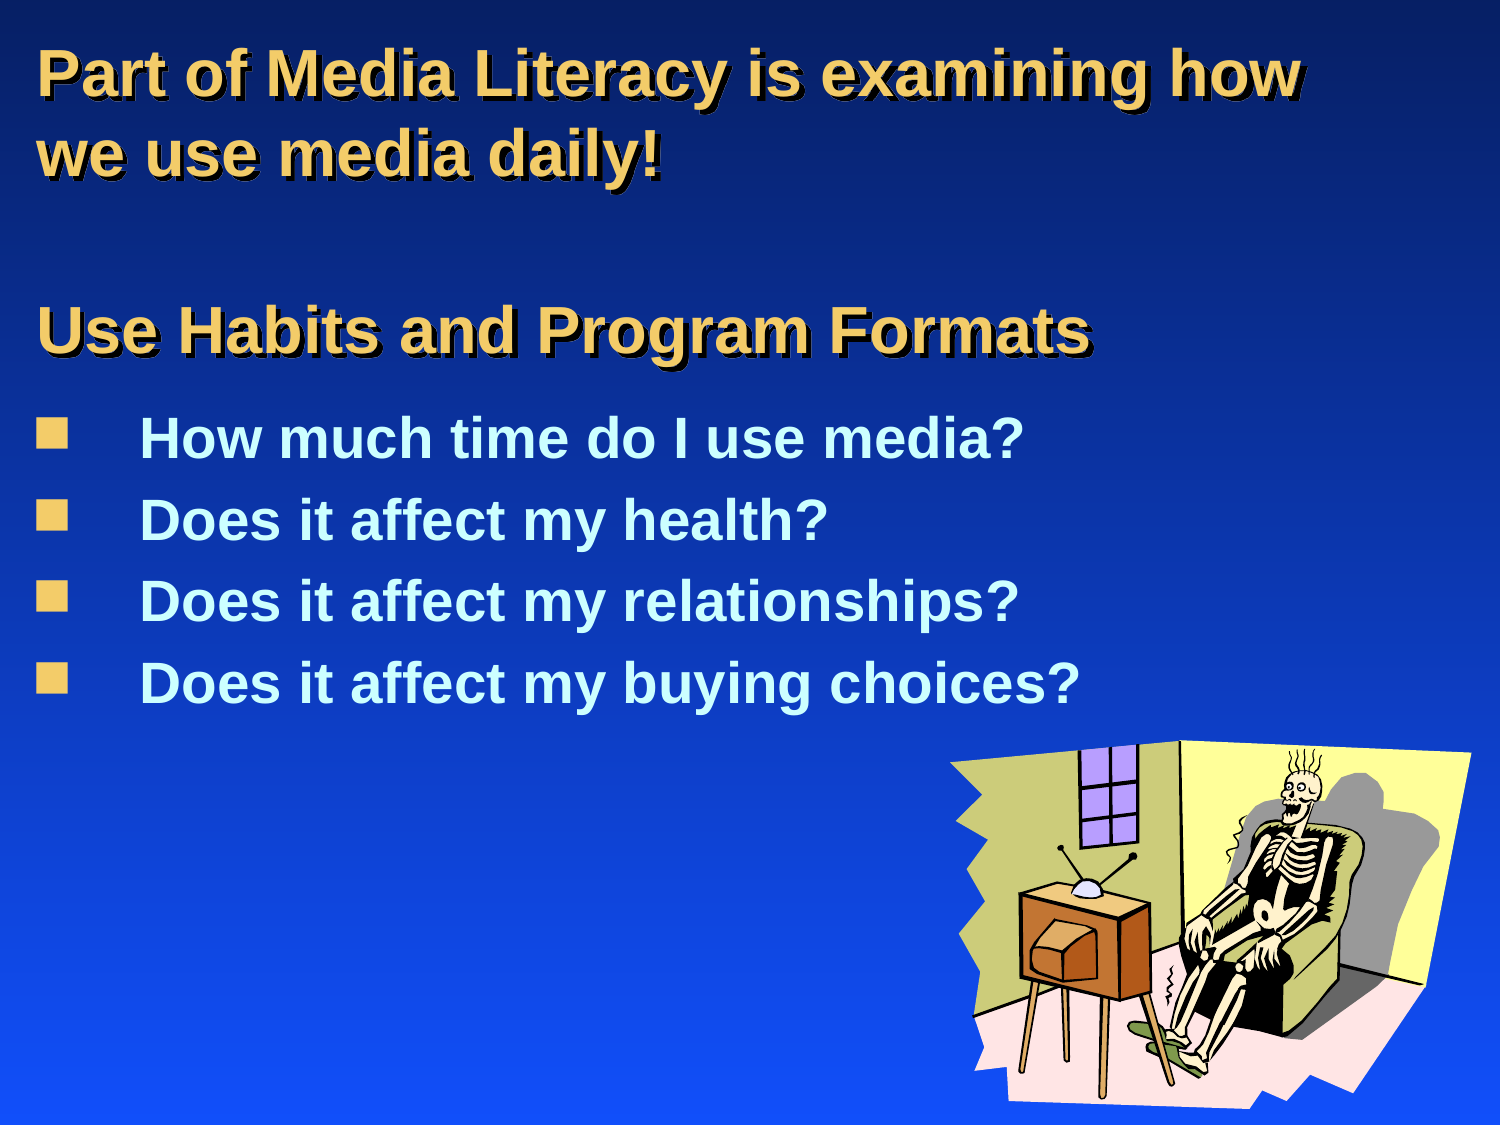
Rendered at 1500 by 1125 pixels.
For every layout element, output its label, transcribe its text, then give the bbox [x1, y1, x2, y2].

list How much time do I use media? Does it affect my health? Does it affect my relationships? Does it affect my buying choices? [24, 392, 1276, 1026]
picture [949, 736, 1476, 1113]
title Part of Media Literacy is examining how we use media daily! Use Habits and Program Formats [21, 36, 1338, 363]
